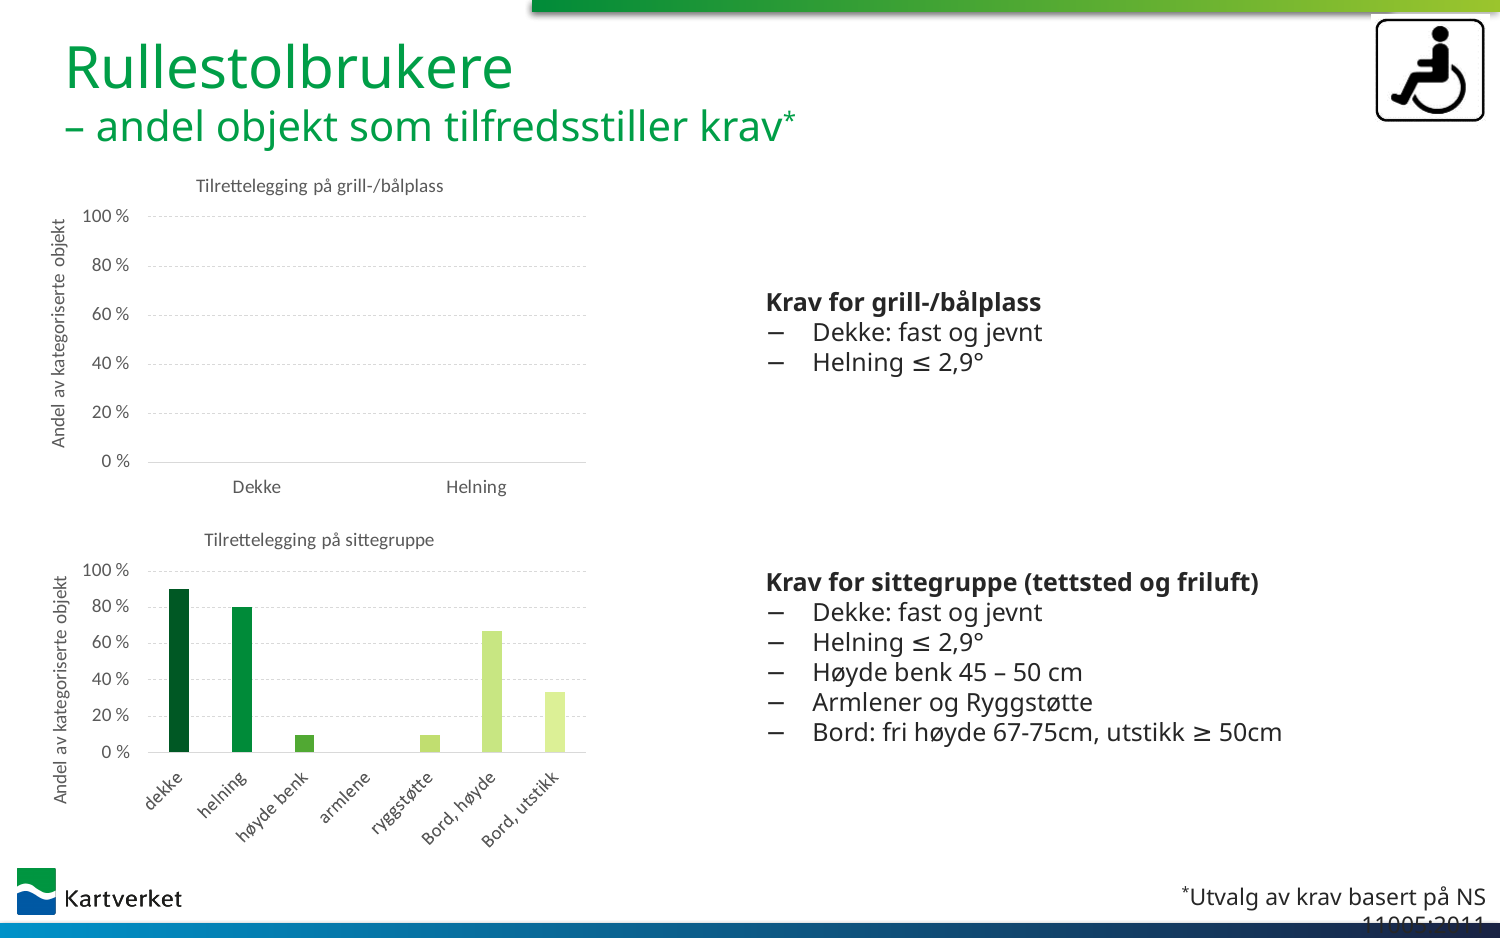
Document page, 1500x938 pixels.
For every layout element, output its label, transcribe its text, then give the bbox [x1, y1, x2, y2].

picture [1371, 13, 1491, 127]
text_box Krav for grill-/bålplass Dekke: fast og jevnt Helning ≤ 2,9° [750, 279, 1452, 384]
picture [41, 166, 597, 505]
text_box *Utvalg av krav basert på NS 11005:2011 [1068, 873, 1500, 938]
picture [41, 520, 597, 859]
text_box Krav for sittegruppe (tettsted og friluft) Dekke: fast og jevnt Helning ≤ 2,9° Høyde benk 45 – 50 cm Armlener og Ryggstøtte Bord: fri høyde 67-75cm, utstikk ≥ 50cm [750, 559, 1500, 754]
text_box Rullestolbrukere – andel objekt som tilfredsstiller krav* [49, 14, 1431, 158]
